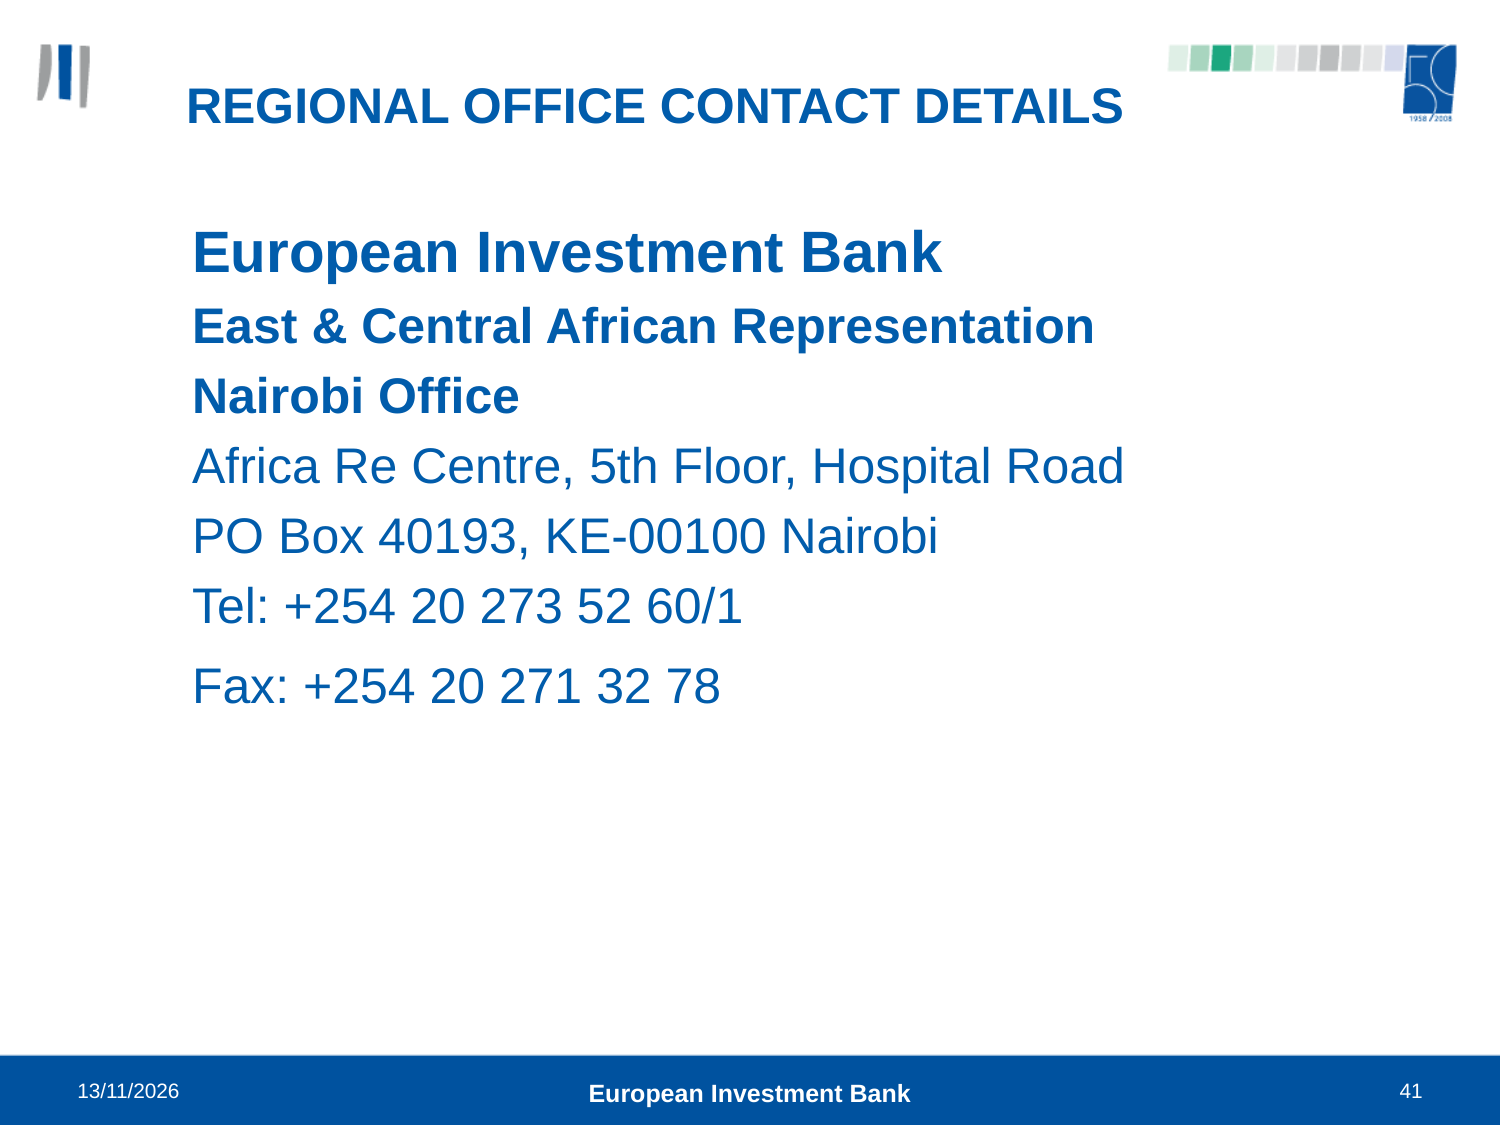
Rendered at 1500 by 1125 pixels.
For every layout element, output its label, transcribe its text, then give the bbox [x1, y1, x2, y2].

list European Investment Bank East & Central African Representation Nairobi Office Africa Re Centre, 5th Floor, Hospital Road PO Box 40193, KE-00100 Nairobi Tel: +254 20 273 52 60/1 Fax: +254 20 271 32 78 [176, 206, 1382, 987]
title REGIONAL OFFICE CONTACT DETAILS [170, 66, 1353, 185]
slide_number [62, 1070, 226, 1125]
slide_number 41 [1274, 1070, 1438, 1125]
picture [0, 0, 1500, 1125]
footer European Investment Bank [229, 1070, 1271, 1125]
